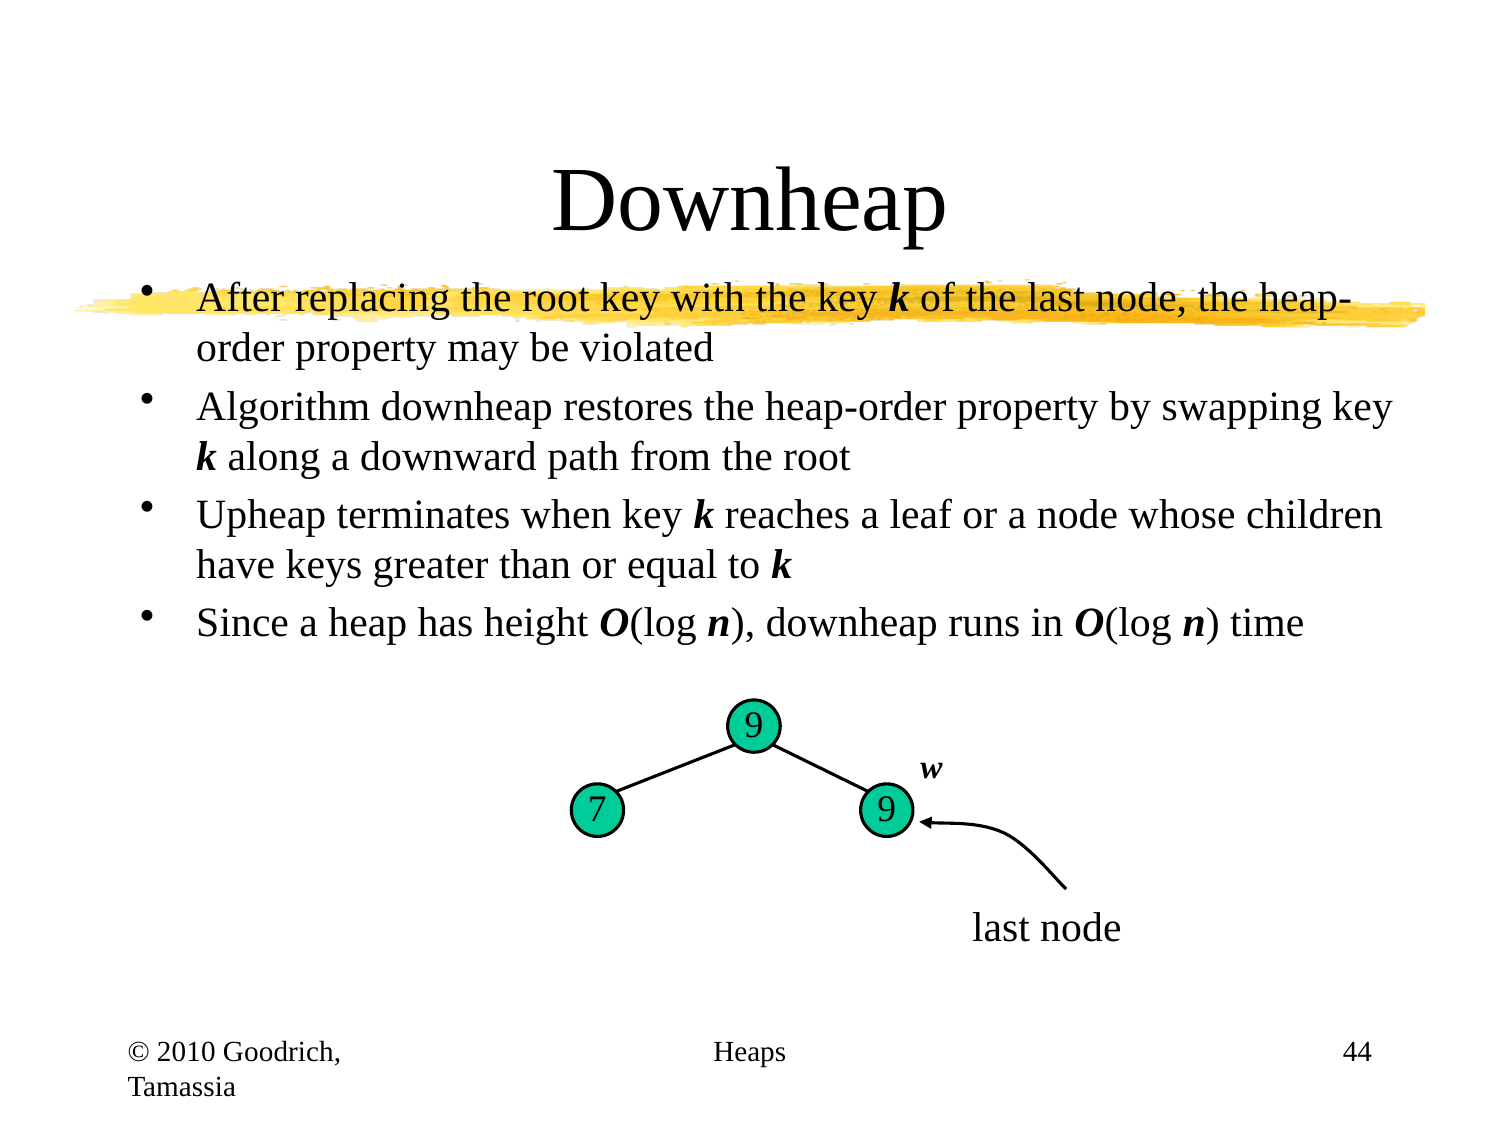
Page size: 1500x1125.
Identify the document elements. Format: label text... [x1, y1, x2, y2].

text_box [772, 745, 869, 791]
picture [75, 274, 124, 338]
footer Heaps [512, 1024, 988, 1101]
title Downheap [112, 99, 1388, 288]
slide_number 44 [1074, 1024, 1388, 1101]
text_box 9 [860, 783, 913, 837]
text_box last node [957, 892, 1137, 958]
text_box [615, 745, 736, 791]
text_box 7 [571, 783, 624, 837]
list After replacing the root key with the key k of the last node, the heap-order property may be violated Algorithm downheap restores the heap-order property by swapping key k along a downward path from the root Upheap terminates when key k reaches a leaf or a node whose children have keys greater than or equal to k Since a heap has height O(log n), downheap runs in O(log n) time [124, 262, 1438, 663]
text_box 9 [727, 699, 781, 753]
text_box [919, 816, 1067, 890]
slide_number © 2010 Goodrich, Tamassia [112, 1024, 426, 1101]
text_box w [905, 737, 958, 793]
